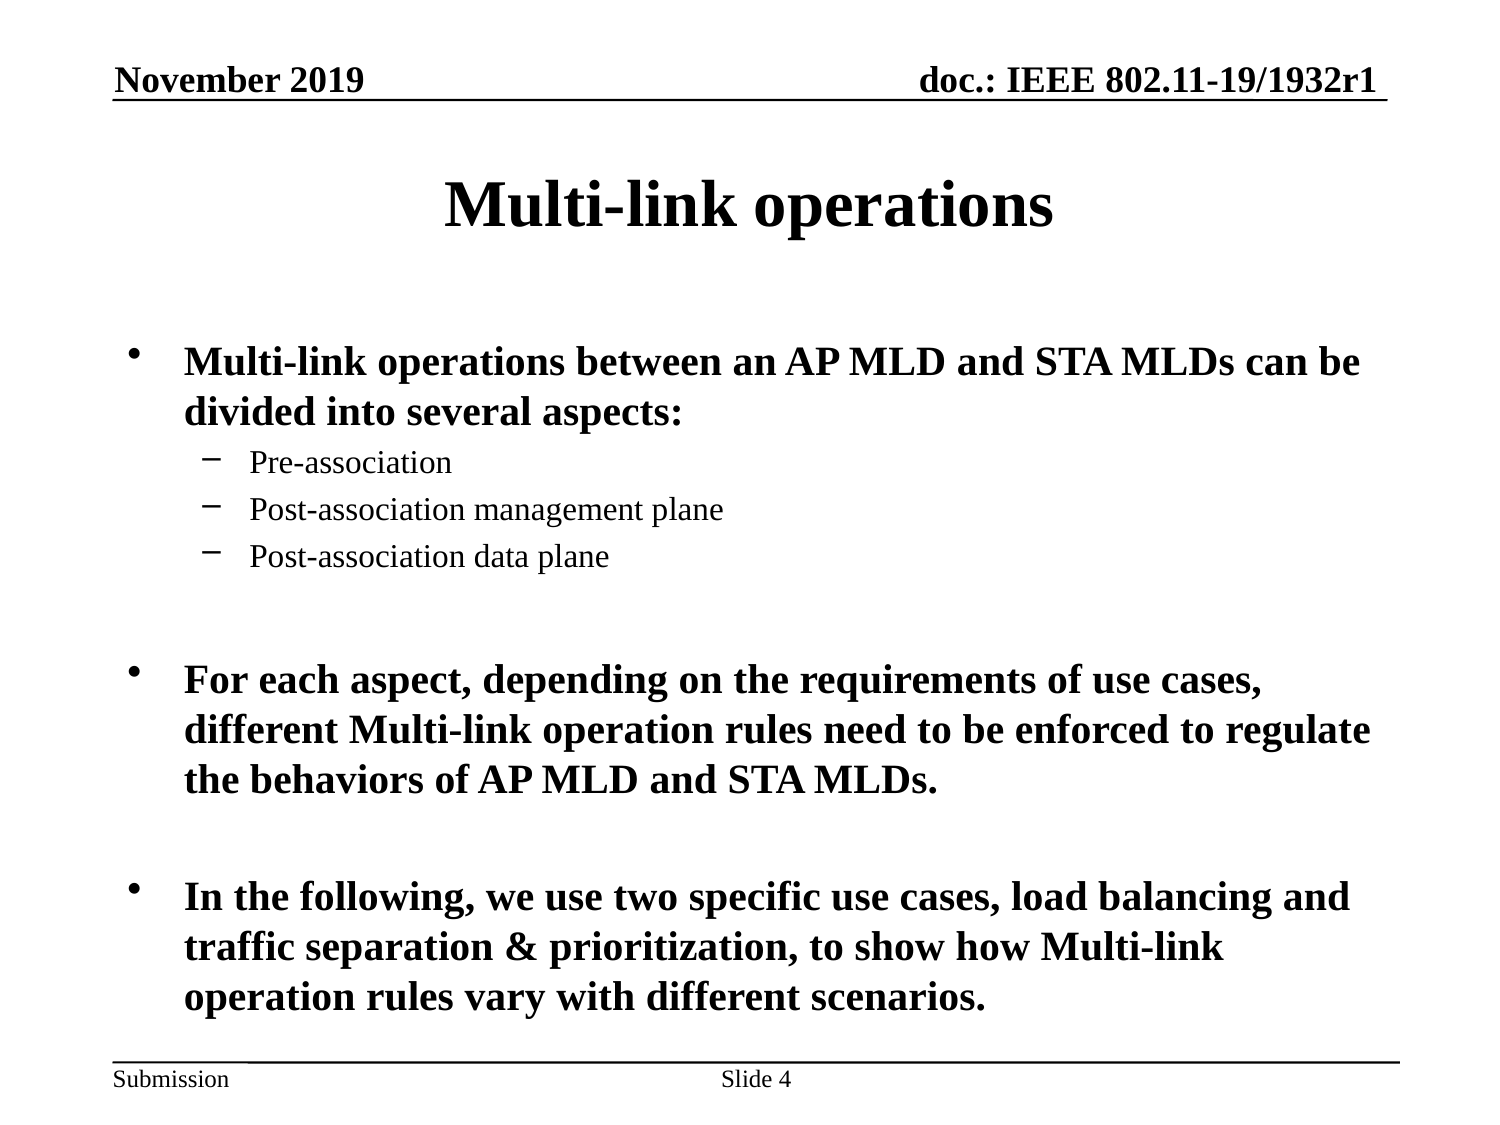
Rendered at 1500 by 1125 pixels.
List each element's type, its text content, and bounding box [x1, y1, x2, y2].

slide_number Slide 4 [712, 1061, 800, 1093]
title Multi-link operations [112, 112, 1388, 288]
list Multi-link operations between an AP MLD and STA MLDs can be divided into several aspects: Pre-association Post-association management plane Post-association data plane For each aspect, depending on the requirements of use cases, different Multi-link operation rules need to be enforced to regulate the behaviors of AP MLD and STA MLDs. In the following, we use two specific use cases, load balancing and traffic separation & prioritization, to show how Multi-link operation rules vary with different scenarios. [112, 326, 1388, 1002]
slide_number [114, 54, 368, 101]
